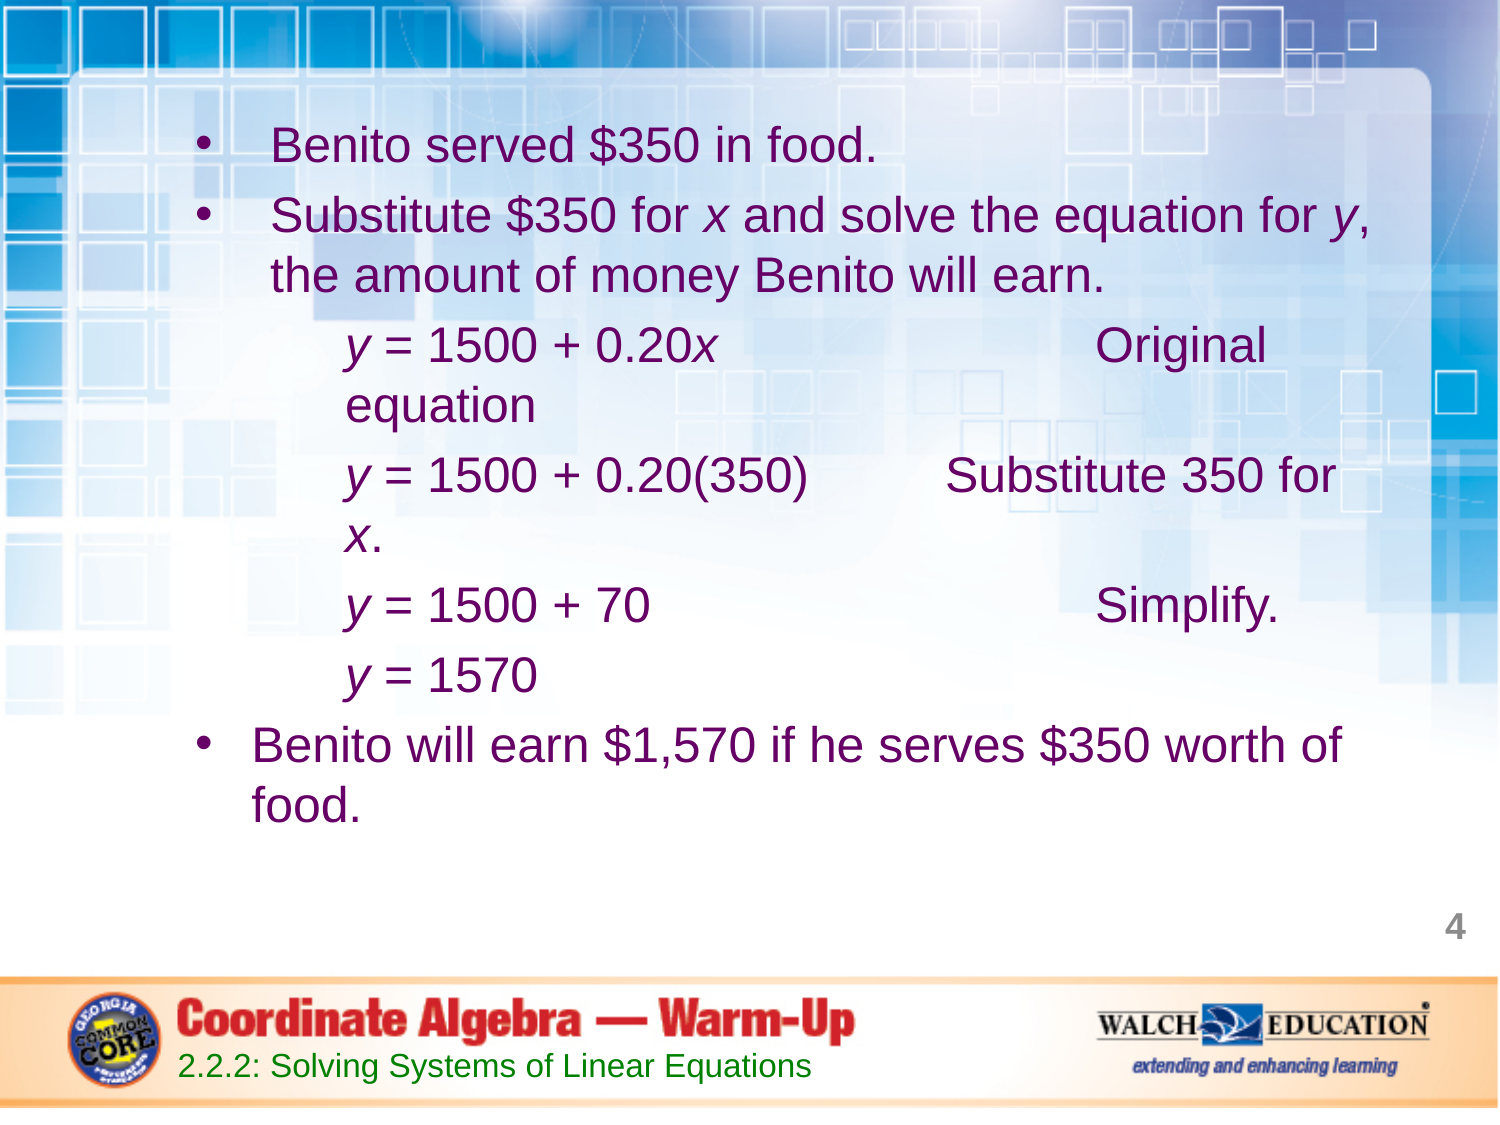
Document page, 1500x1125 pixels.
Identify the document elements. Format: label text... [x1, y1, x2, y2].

subtitle Benito served $350 in food. Substitute $350 for x and solve the equation for y, the amount of money Benito will earn. y = 1500 + 0.20x Original equation y = 1500 + 0.20(350) Substitute 350 for x. y = 1500 + 70 Simplify. y = 1570 Benito will earn $1,570 if he serves $350 worth of food. [105, 105, 1394, 925]
picture [0, 0, 1500, 1108]
list 2.2.2: Solving Systems of Linear Equations [162, 1036, 1070, 1080]
slide_number 4 [1361, 901, 1481, 949]
